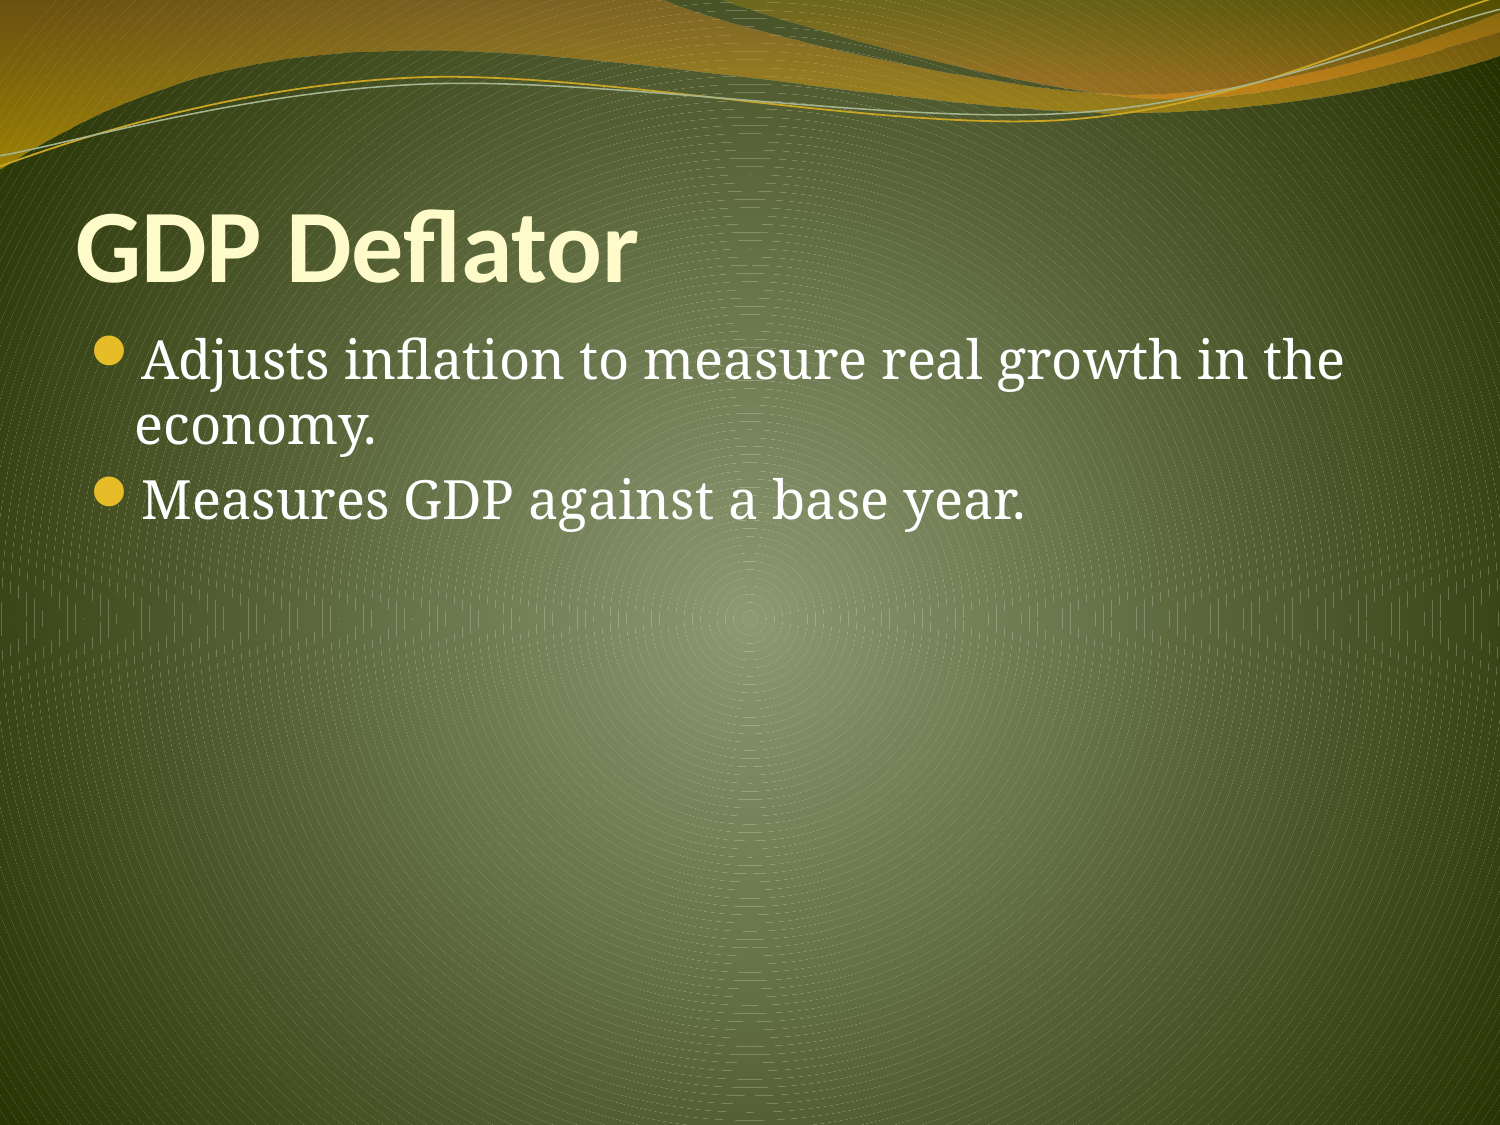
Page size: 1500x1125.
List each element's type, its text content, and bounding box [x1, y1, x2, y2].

list Adjusts inflation to measure real growth in the economy. Measures GDP against a base year. [75, 317, 1425, 1038]
title GDP Deflator [75, 115, 1425, 303]
